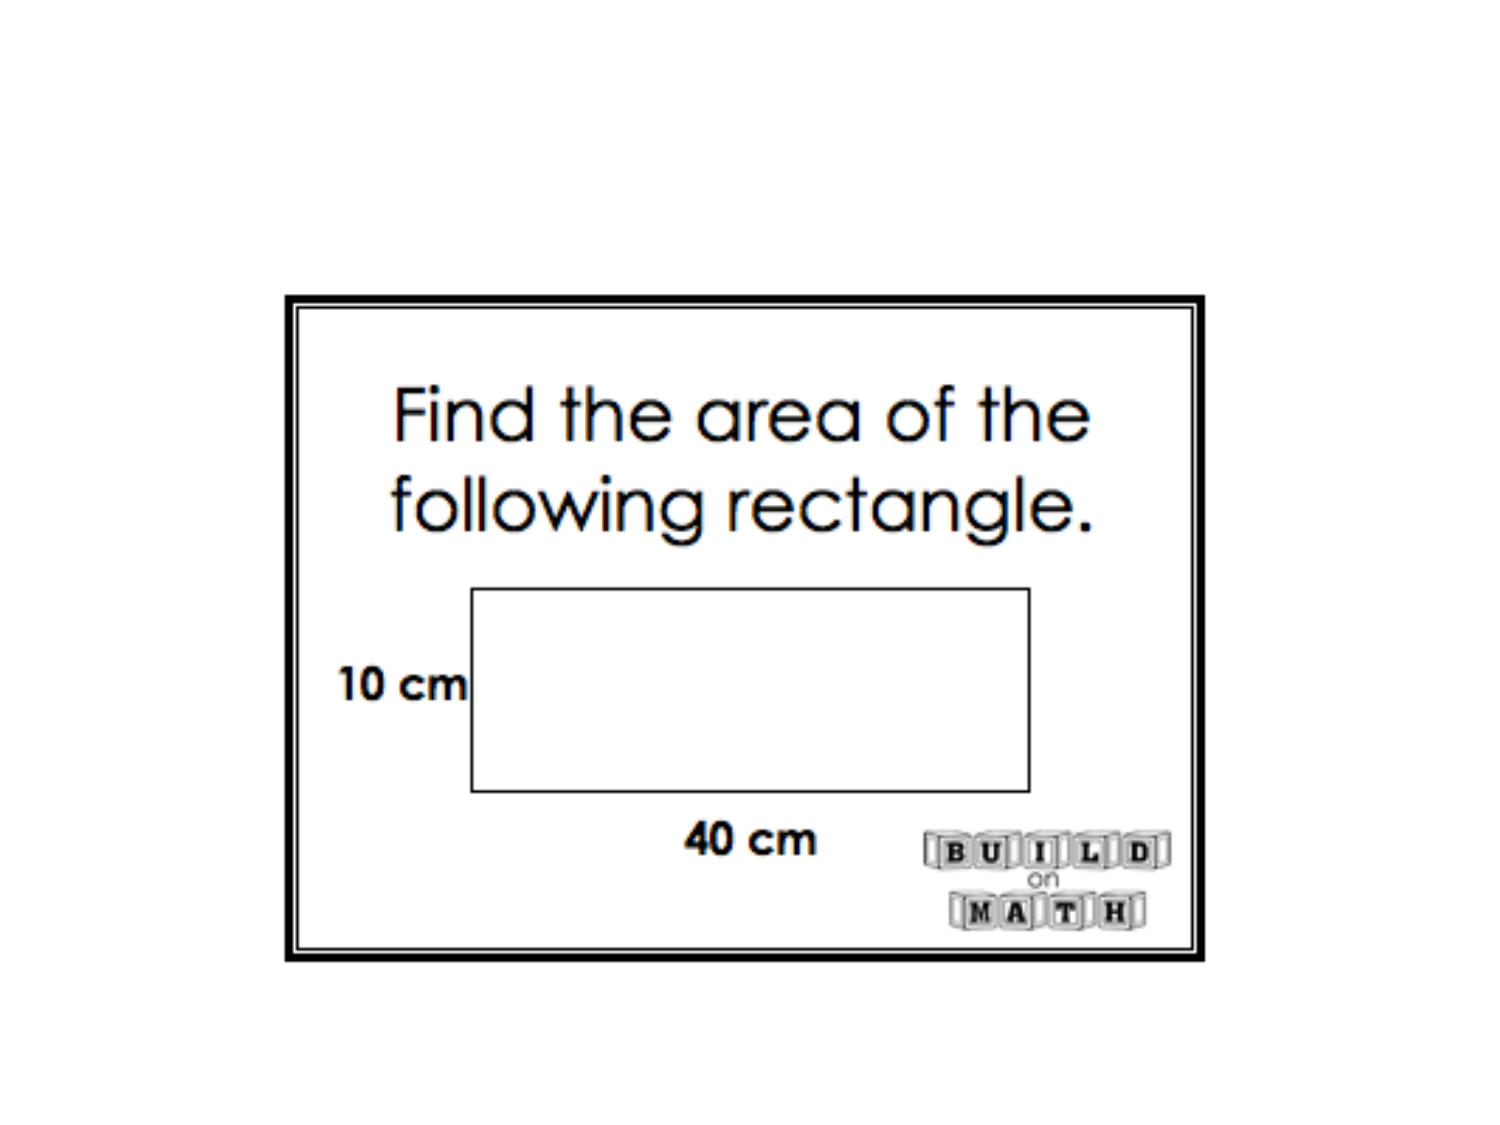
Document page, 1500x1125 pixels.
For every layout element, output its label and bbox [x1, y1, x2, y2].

list [74, 262, 1426, 1006]
